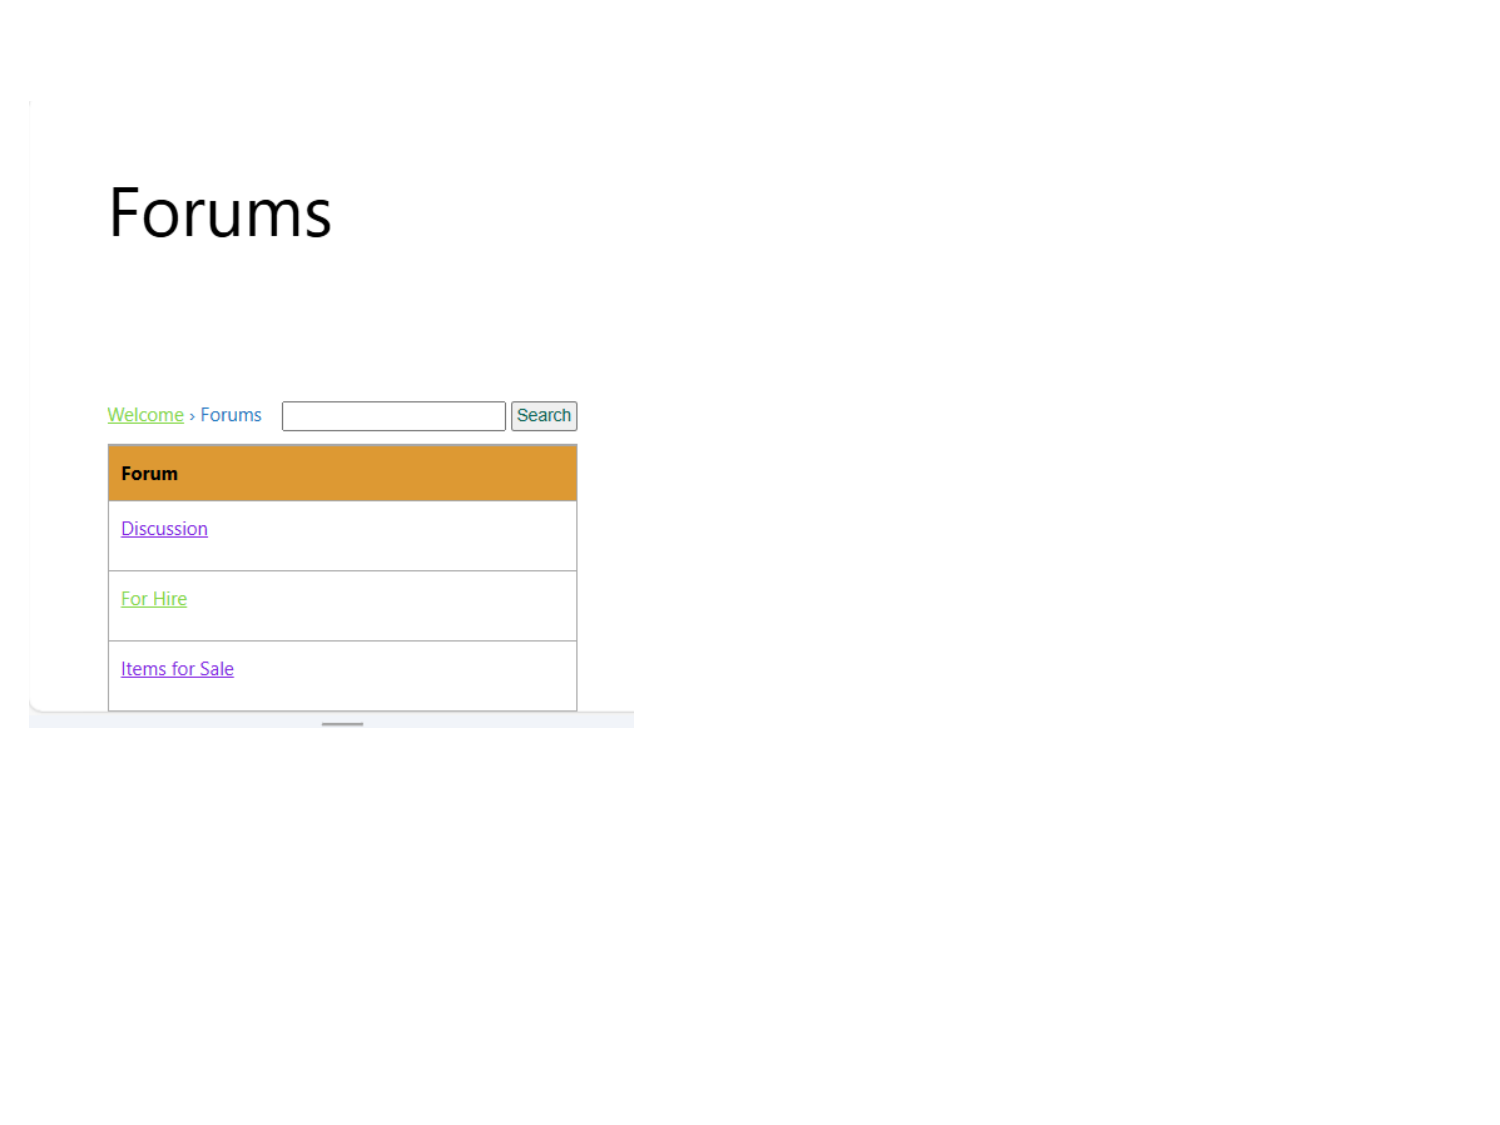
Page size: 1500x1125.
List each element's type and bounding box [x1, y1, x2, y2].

picture [29, 101, 634, 729]
